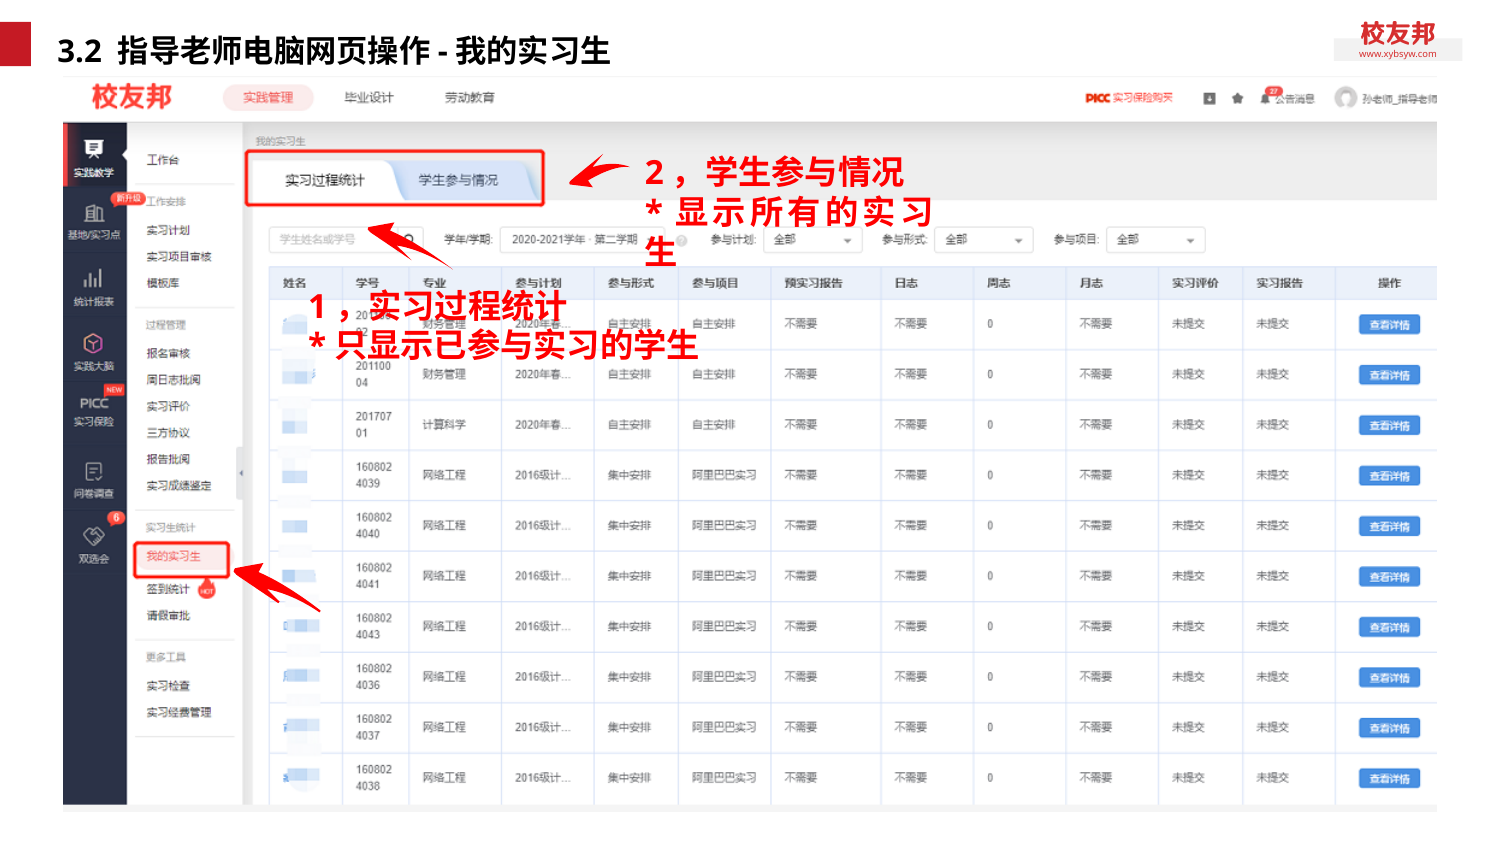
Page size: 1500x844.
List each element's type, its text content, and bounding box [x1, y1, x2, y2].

picture [63, 76, 1437, 812]
title 3.2 指导老师电脑网页操作-我的实习生 [42, 11, 939, 77]
picture [1361, 21, 1435, 45]
